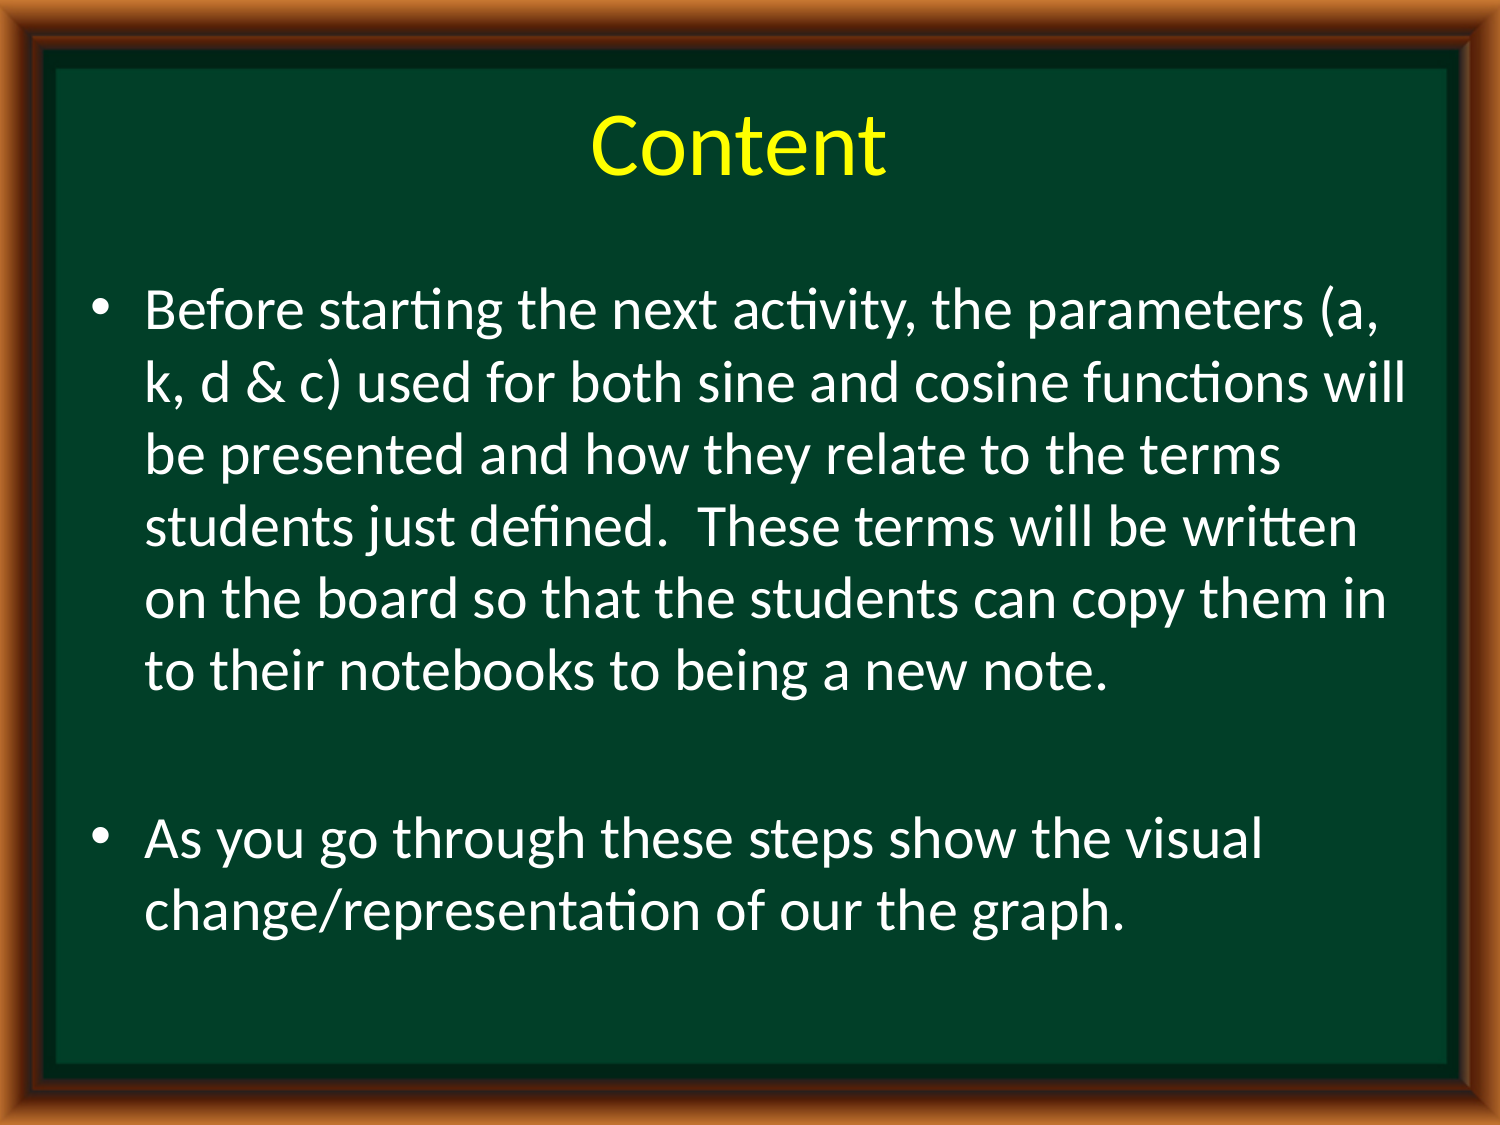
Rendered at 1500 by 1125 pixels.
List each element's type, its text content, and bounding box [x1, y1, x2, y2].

list Before starting the next activity, the parameters (a, k, d & c) used for both sine and cosine functions will be presented and how they relate to the terms students just defined. These terms will be written on the board so that the students can copy them in to their notebooks to being a new note. As you go through these steps show the visual change/representation of our the graph. [75, 262, 1425, 1005]
picture [0, 0, 1500, 1125]
title Content [75, 45, 1425, 233]
